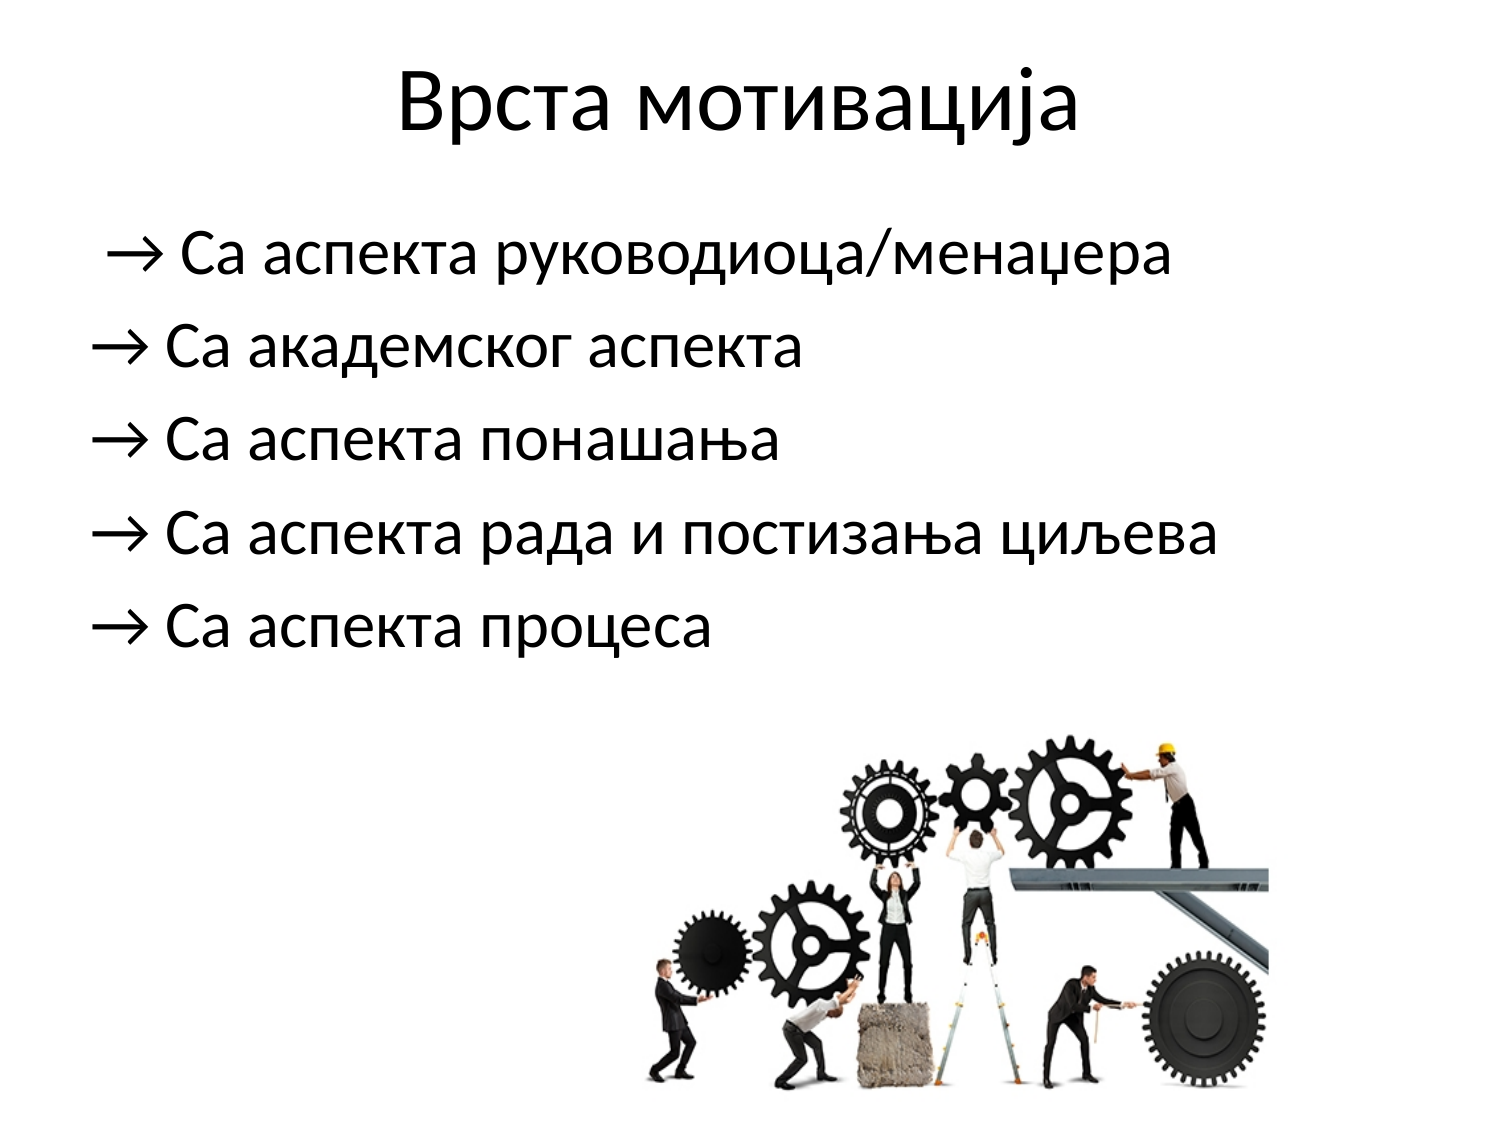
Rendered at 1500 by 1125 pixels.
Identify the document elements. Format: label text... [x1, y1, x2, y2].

title Врста мотивација [75, 0, 1425, 188]
picture [462, 660, 1454, 1125]
list → Са аспекта руководиоца/менаџера → Са академског аспекта → Са аспекта понашања → Са аспекта рада и постизања циљева → Са аспекта процеса [75, 200, 1425, 943]
